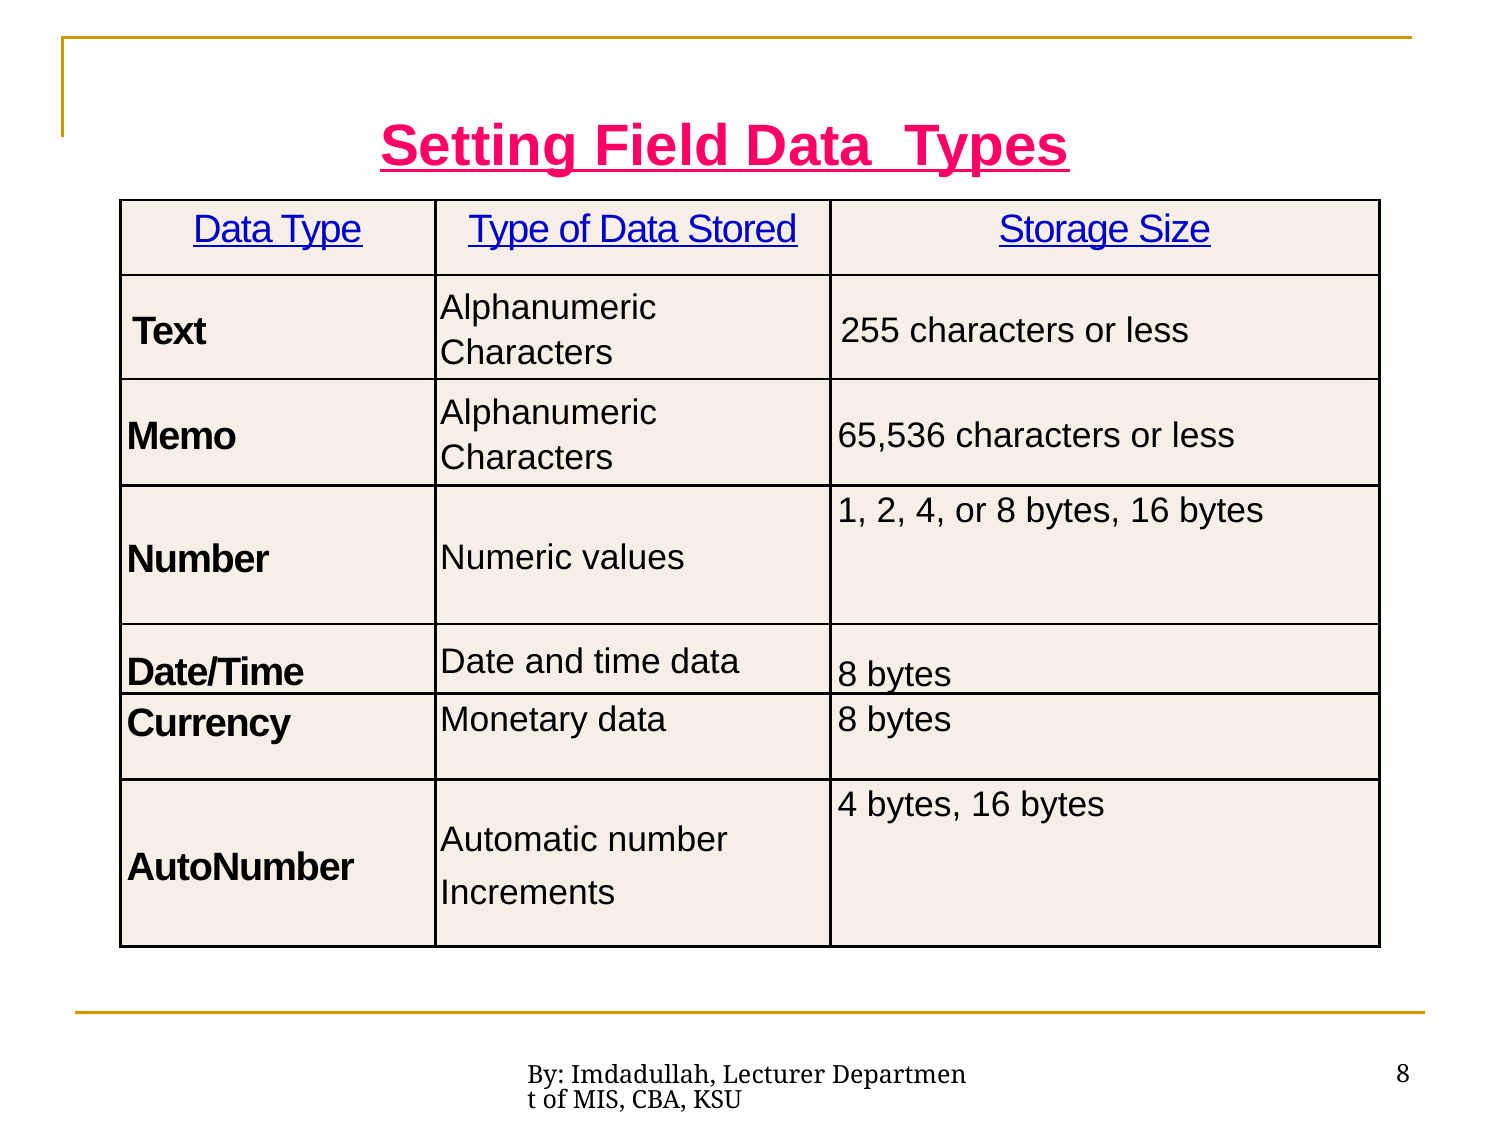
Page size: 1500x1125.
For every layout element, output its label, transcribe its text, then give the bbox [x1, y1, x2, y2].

table_cell Numeric values [437, 487, 829, 623]
table_cell 1, 2, 4, or 8 bytes, 16 bytes [832, 487, 1378, 623]
table_cell Alphanumeric Characters [437, 276, 829, 378]
table_cell Number [122, 487, 434, 623]
table_cell Date and time data [437, 625, 829, 692]
table_cell 65,536 characters or less [832, 380, 1378, 484]
table_cell 255 characters or less [832, 276, 1378, 378]
table_cell Date/Time [122, 625, 434, 692]
footer By: Imdadullah, Lecturer Department of MIS, CBA, KSU [512, 1025, 988, 1100]
table_cell Text [122, 276, 434, 378]
text_box Setting Field Data Types [362, 99, 1088, 185]
table_cell 4 bytes, 16 bytes [832, 781, 1378, 945]
table_cell Memo [122, 380, 434, 484]
table_cell 8 bytes [832, 625, 1378, 692]
table_header Data Type [122, 201, 434, 274]
slide_number 8 [1074, 1024, 1425, 1100]
table_cell 8 bytes [832, 695, 1378, 778]
table_cell AutoNumber [122, 781, 434, 945]
table_cell Automatic number Increments [437, 781, 829, 945]
table_cell Monetary data [437, 695, 829, 778]
table_cell Currency [122, 695, 434, 778]
table_header Type of Data Stored [437, 201, 829, 274]
table_header Storage Size [832, 201, 1378, 274]
table_cell Alphanumeric Characters [437, 380, 829, 484]
